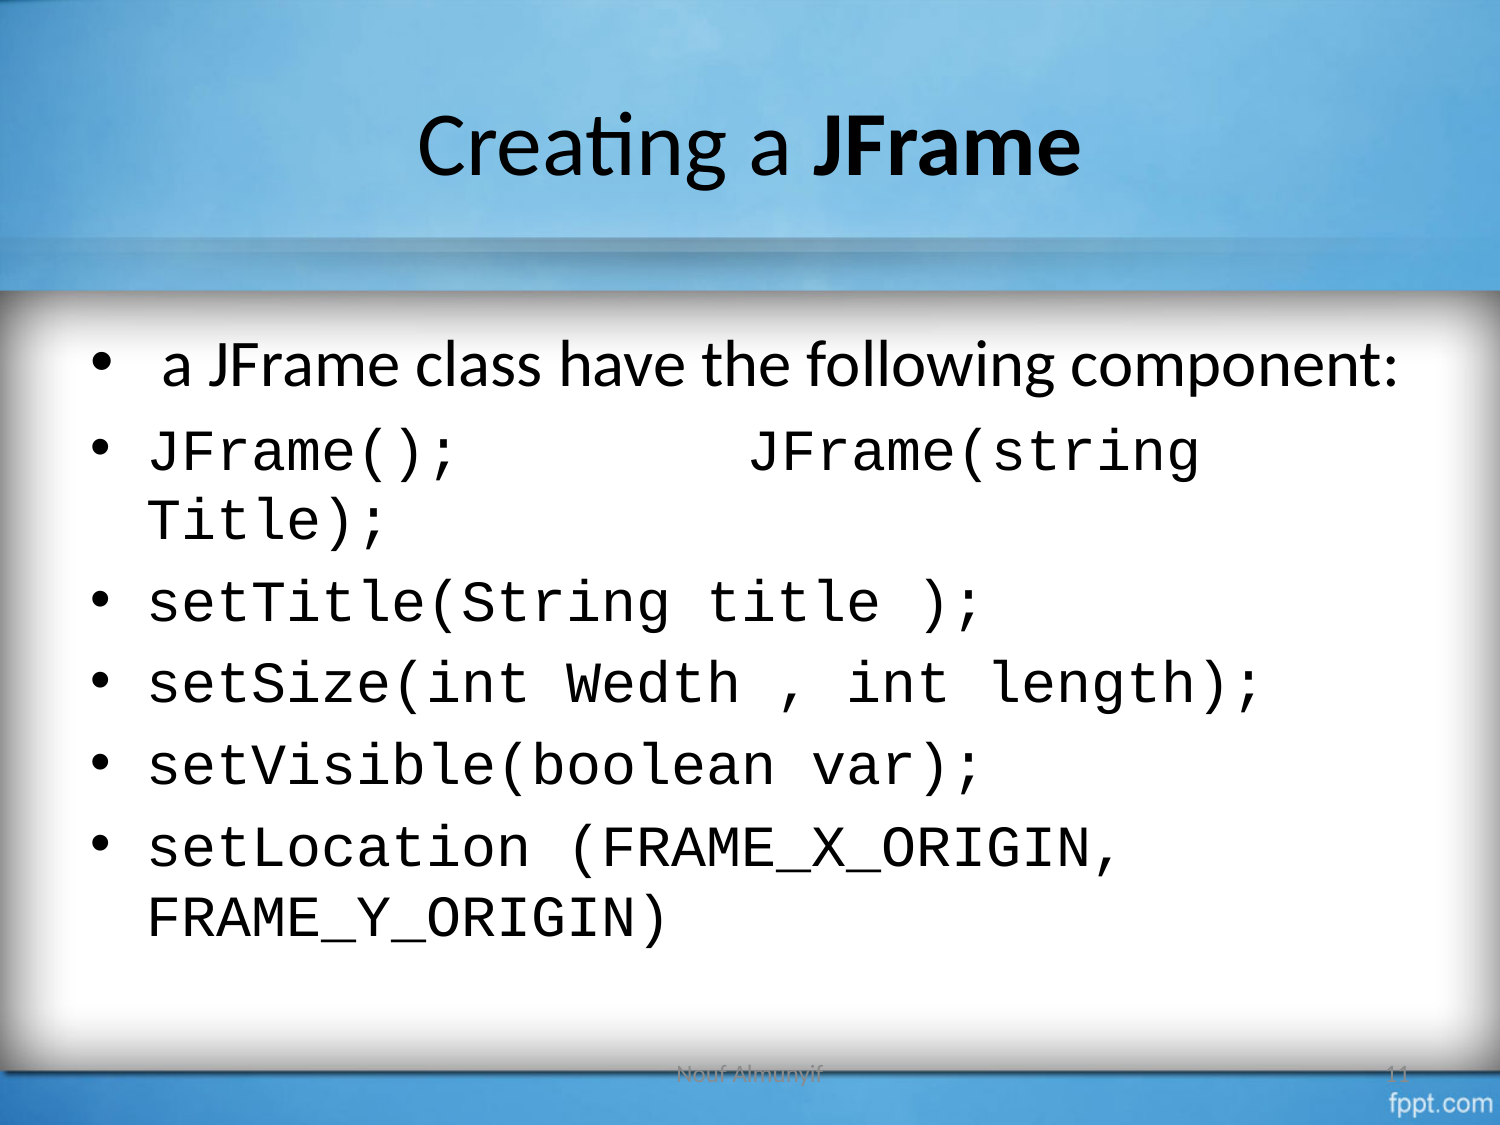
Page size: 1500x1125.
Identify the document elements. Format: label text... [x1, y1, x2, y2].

footer Nouf Almunyif [512, 1042, 988, 1103]
picture [0, 0, 1500, 1125]
list a JFrame class have the following component: JFrame(); JFrame(string Title); setTitle(String title ); setSize(int Wedth , int length); setVisible(boolean var); setLocation (FRAME_X_ORIGIN, FRAME_Y_ORIGIN) [75, 312, 1425, 1005]
title Creating a JFrame [75, 45, 1425, 233]
slide_number 11 [1074, 1042, 1425, 1103]
